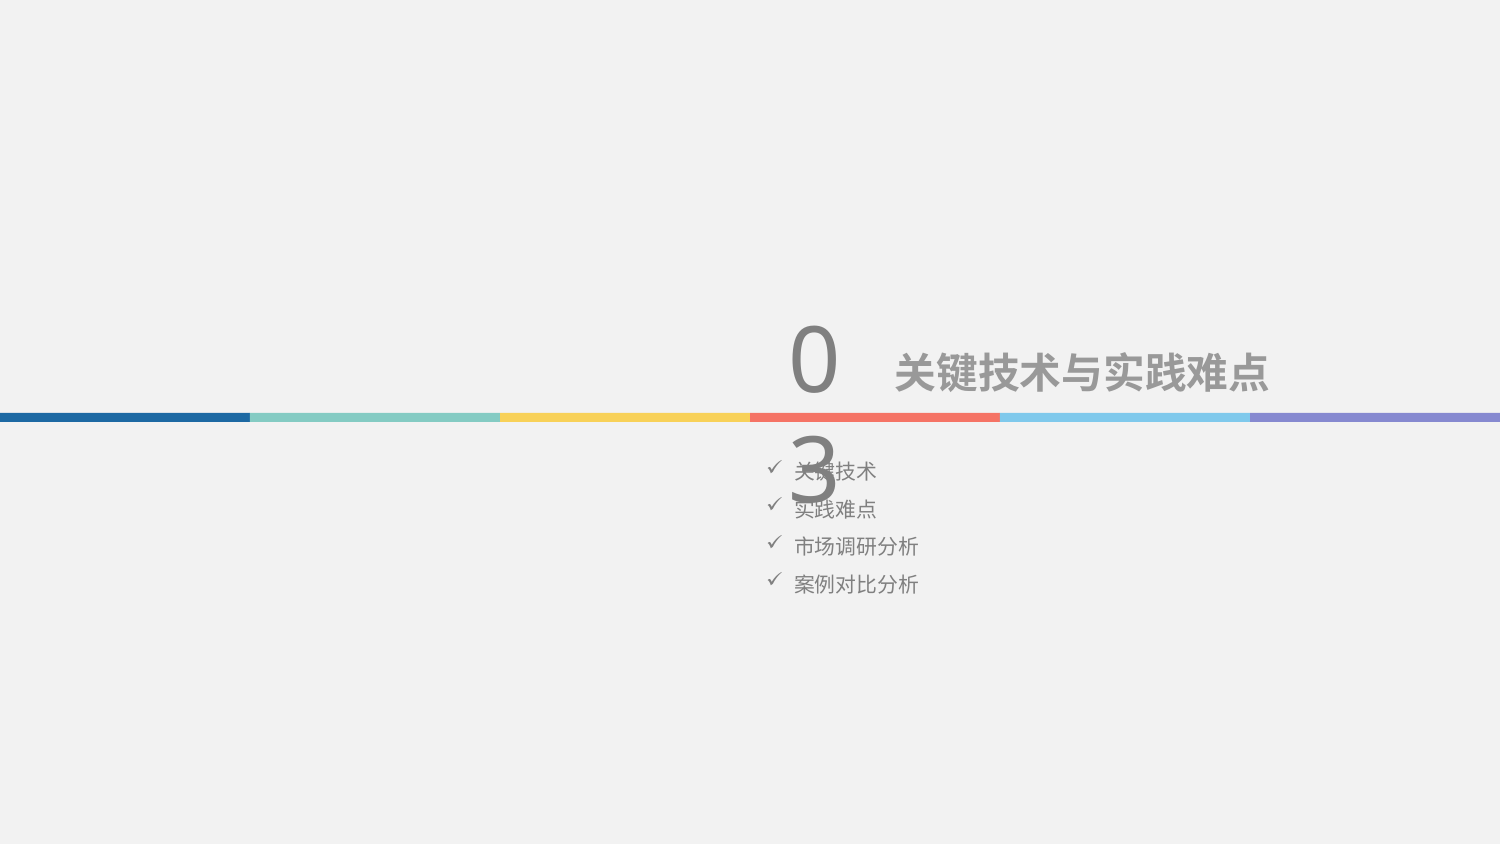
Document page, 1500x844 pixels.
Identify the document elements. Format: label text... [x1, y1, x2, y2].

text_box 关键技术与实践难点 [880, 339, 1294, 405]
text_box 03 [750, 293, 880, 411]
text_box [0, 412, 1500, 423]
text_box 03 [750, 430, 880, 529]
text_box 关键技术 实践难点 市场调研分析 案例对比分析 [751, 439, 934, 604]
